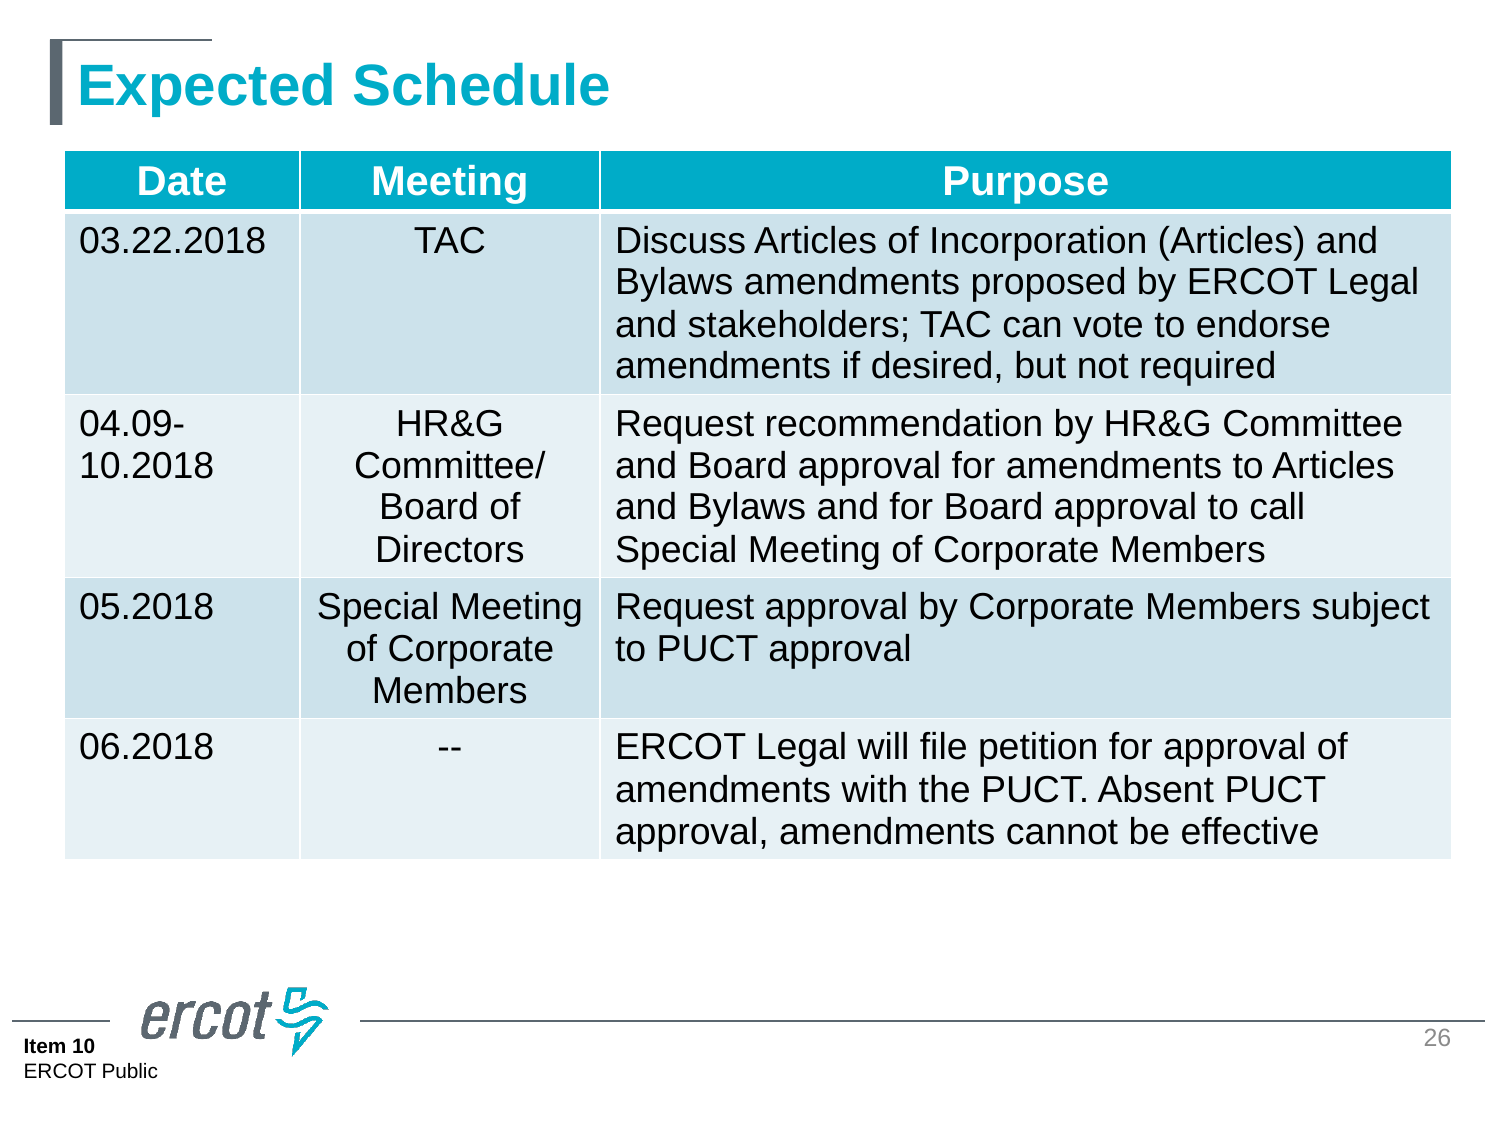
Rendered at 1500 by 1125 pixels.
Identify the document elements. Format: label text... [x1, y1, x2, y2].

table_cell ERCOT Legal will file petition for approval of amendments with the PUCT. Absent PUCT approval, amendments cannot be effective [601, 719, 1451, 859]
table_header Purpose [601, 151, 1451, 209]
table_header Date [65, 151, 299, 209]
table_cell HR&G Committee/ Board of Directors [301, 395, 599, 577]
table_cell Discuss Articles of Incorporation (Articles) and Bylaws amendments proposed by ERCOT Legal and stakeholders; TAC can vote to endorse amendments if desired, but not required [601, 214, 1451, 394]
picture [137, 983, 332, 1059]
table_cell 05.2018 [65, 578, 299, 718]
table_cell Request recommendation by HR&G Committee and Board approval for amendments to Articles and Bylaws and for Board approval to call Special Meeting of Corporate Members [601, 395, 1451, 577]
table_cell TAC [301, 214, 599, 394]
title Expected Schedule [62, 39, 1450, 175]
table_header Meeting [301, 151, 599, 209]
table_cell Special Meeting of Corporate Members [301, 578, 599, 718]
table_cell 03.22.2018 [65, 214, 299, 394]
table_cell -- [301, 719, 599, 859]
table_cell 04.09-10.2018 [65, 395, 299, 577]
table_cell 06.2018 [65, 719, 299, 859]
table_cell Request approval by Corporate Members subject to PUCT approval [601, 578, 1451, 718]
slide_number 26 [1387, 1012, 1488, 1062]
list [50, 192, 1450, 974]
